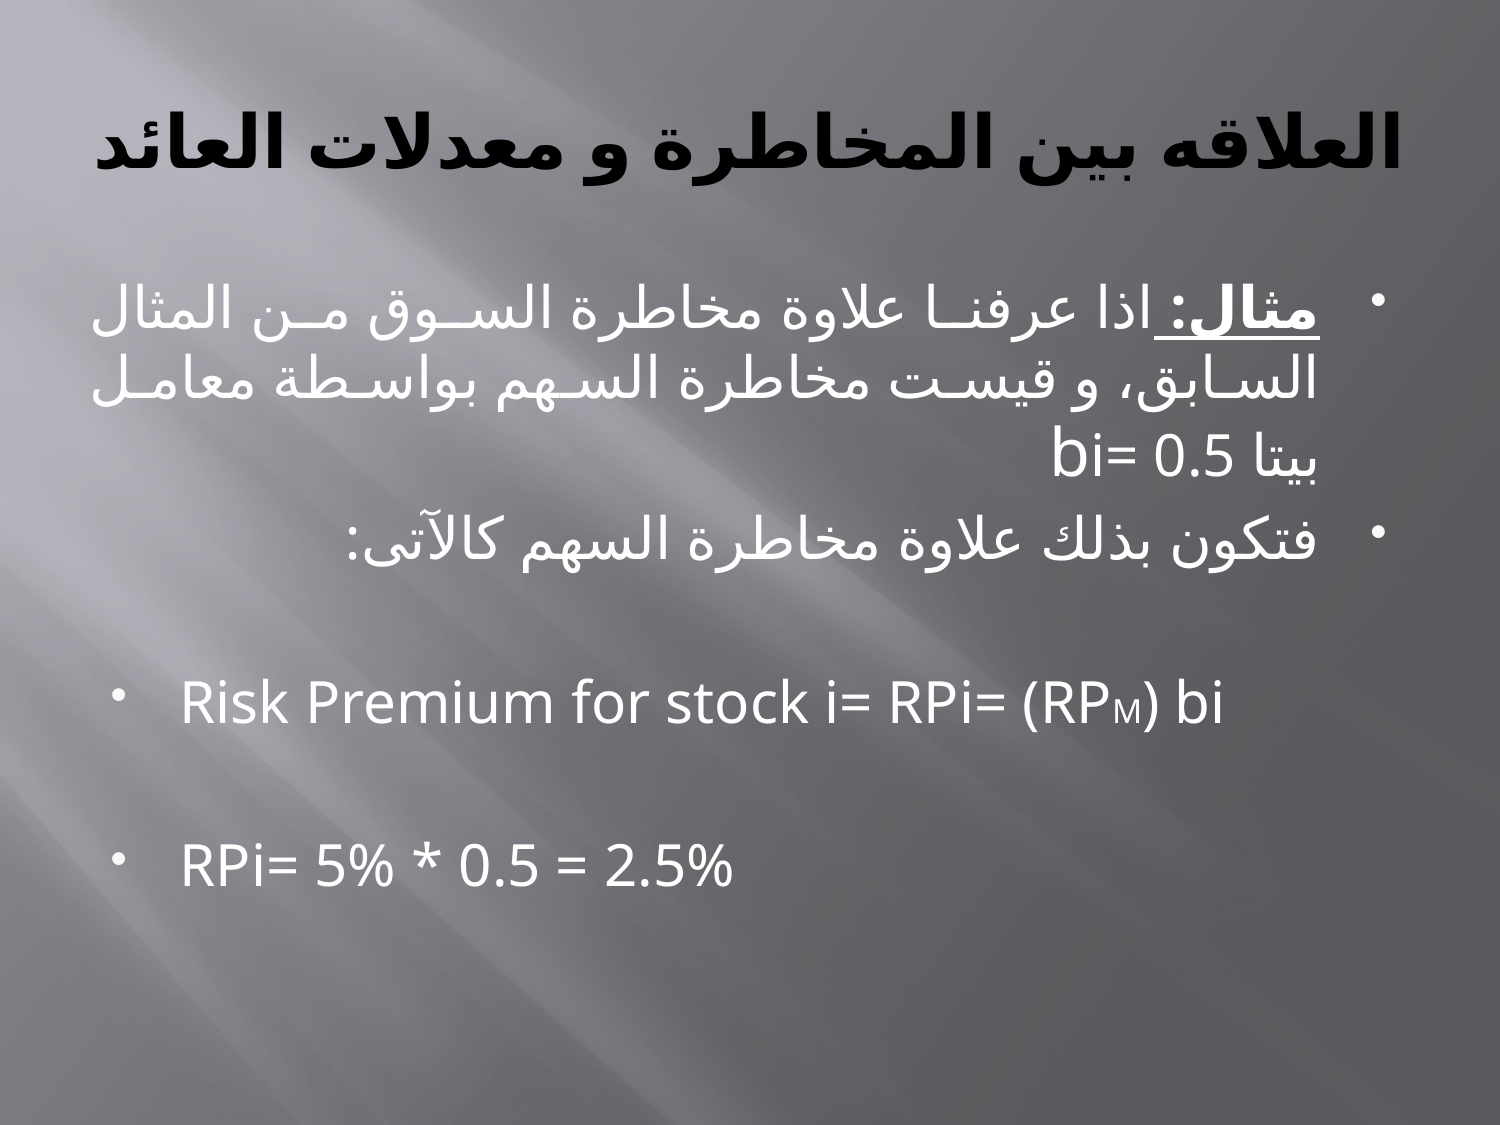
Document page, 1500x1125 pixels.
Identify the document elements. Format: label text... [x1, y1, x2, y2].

title العلاقه بين المخاطرة و معدلات العائد [75, 45, 1425, 233]
list مثال: اذا عرفنا علاوة مخاطرة السوق من المثال السابق، و قيست مخاطرة السهم بواسطة معامل بيتا bi= 0.5 فتكون بذلك علاوة مخاطرة السهم كالآتى: Risk Premium for stock i= RPi= (RPM) bi RPi= 5% * 0.5 = 2.5% [75, 262, 1425, 1035]
